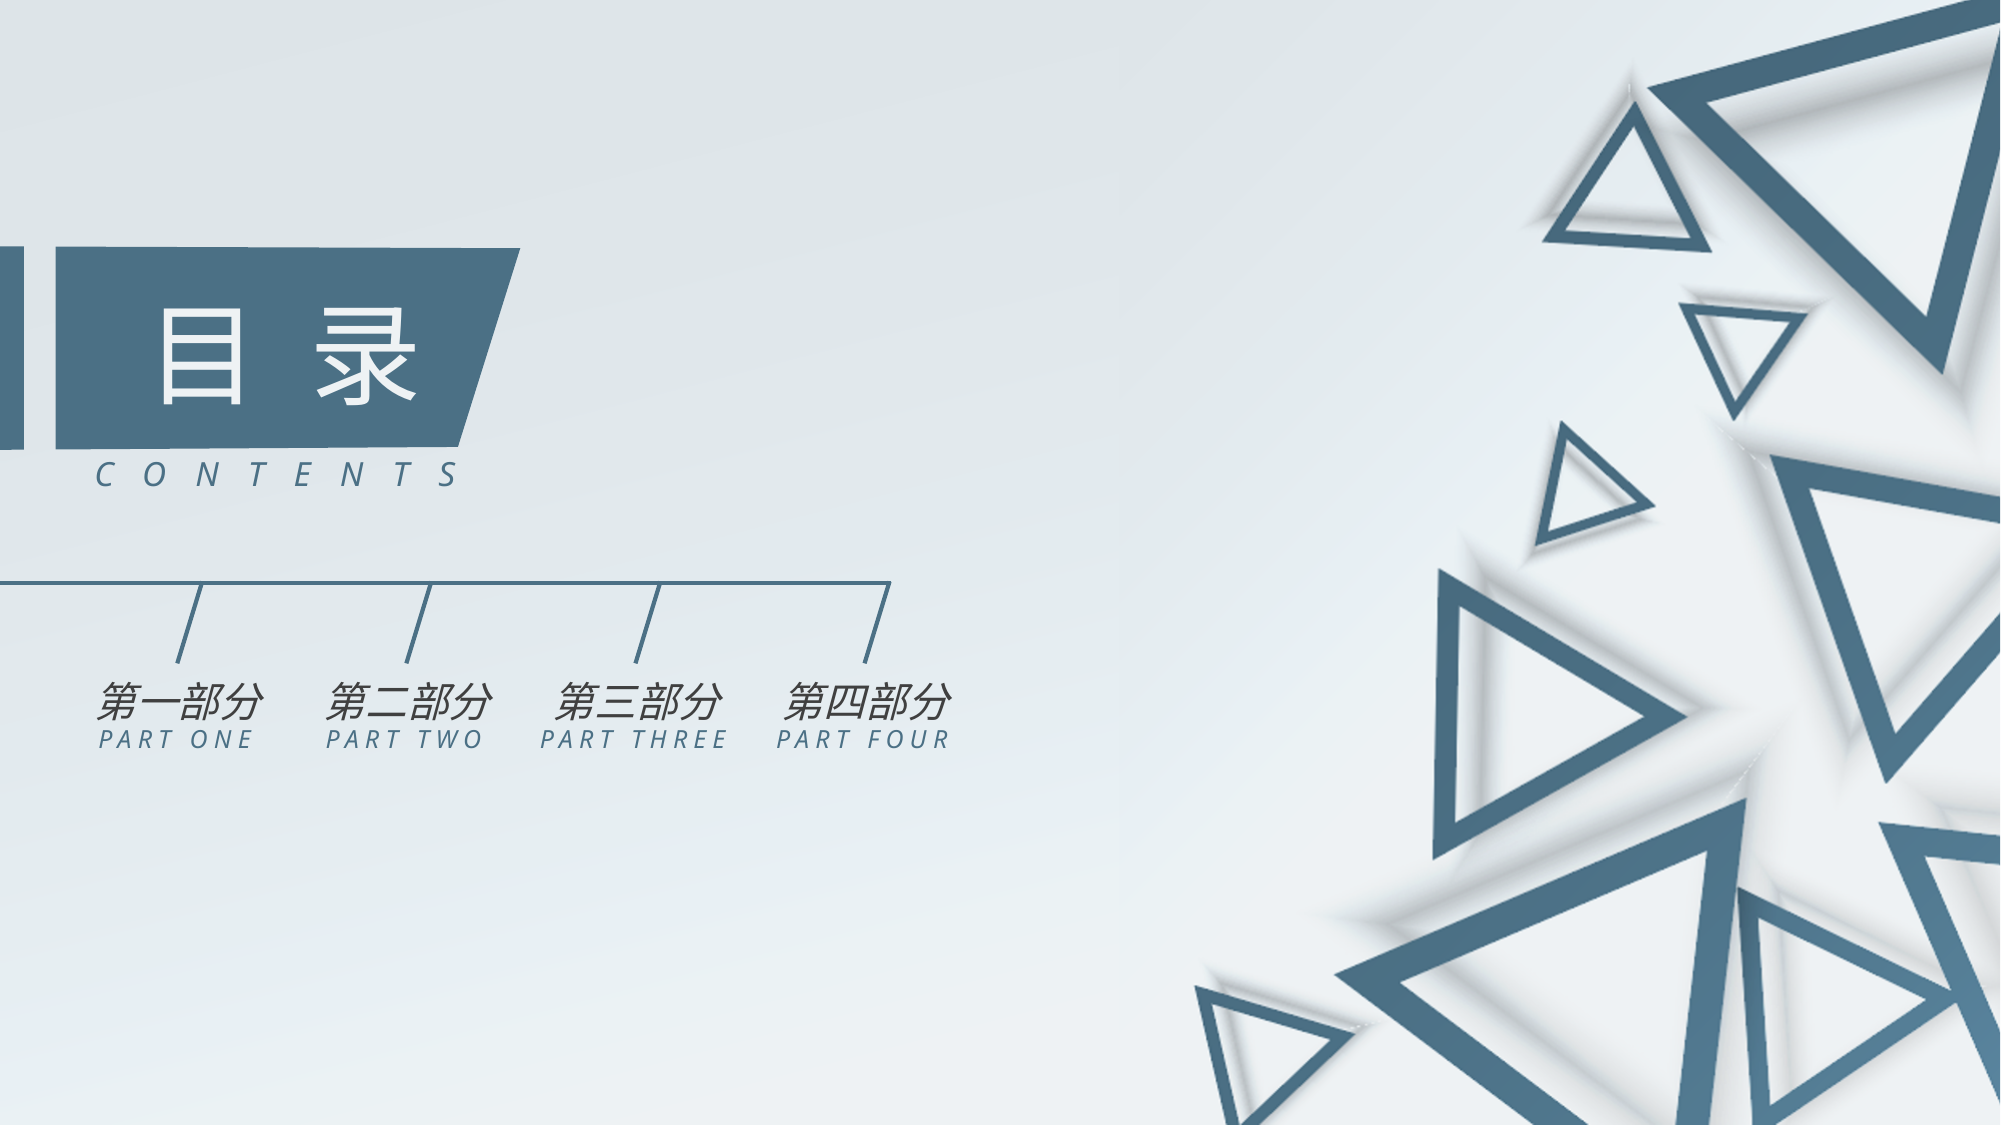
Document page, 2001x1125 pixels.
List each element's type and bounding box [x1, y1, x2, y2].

picture [0, 0, 2001, 1125]
text_box [61, 581, 290, 762]
text_box [0, 127, 521, 583]
text_box [290, 581, 519, 762]
text_box [748, 581, 981, 792]
text_box [0, 584, 519, 764]
text_box [519, 581, 748, 792]
